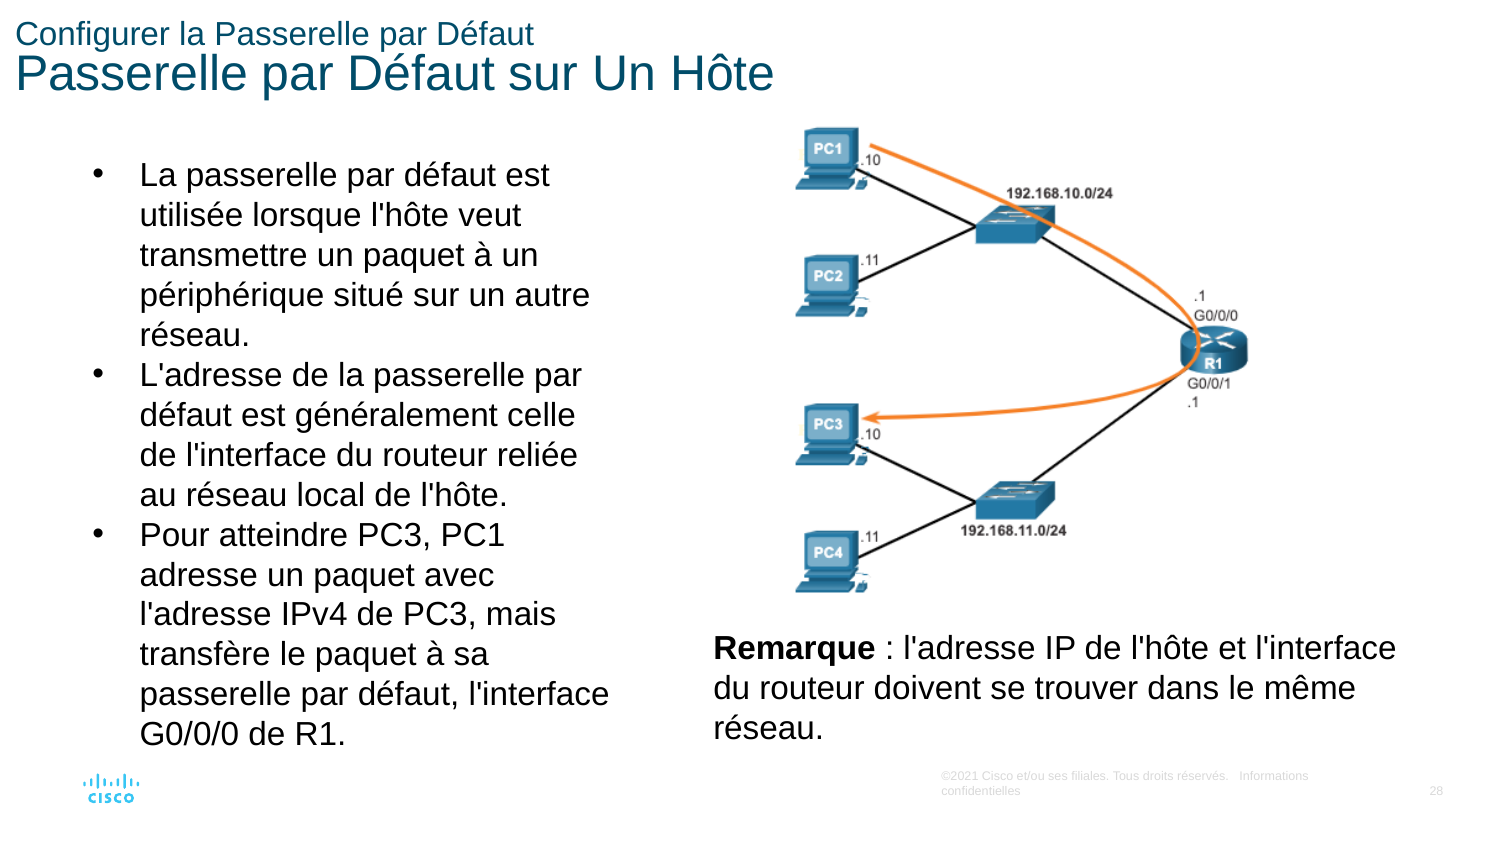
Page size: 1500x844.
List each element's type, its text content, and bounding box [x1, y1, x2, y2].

title Configurer la Passerelle par Défaut Passerelle par Défaut sur Un Hôte [0, 0, 1369, 121]
text_box Remarque : l'adresse IP de l'hôte et l'interface du routeur doivent se trouver dans le même réseau. [698, 618, 1428, 754]
picture [771, 117, 1268, 600]
text_box La passerelle par défaut est utilisée lorsque l'hôte veut transmettre un paquet à un périphérique situé sur un autre réseau. L'adresse de la passerelle par défaut est généralement celle de l'interface du routeur reliée au réseau local de l'hôte. Pour atteindre PC3, PC1 adresse un paquet avec l'adresse IPv4 de PC3, mais transfère le paquet à sa passerelle par défaut, l'interface G0/0/0 de R1. [77, 146, 635, 760]
